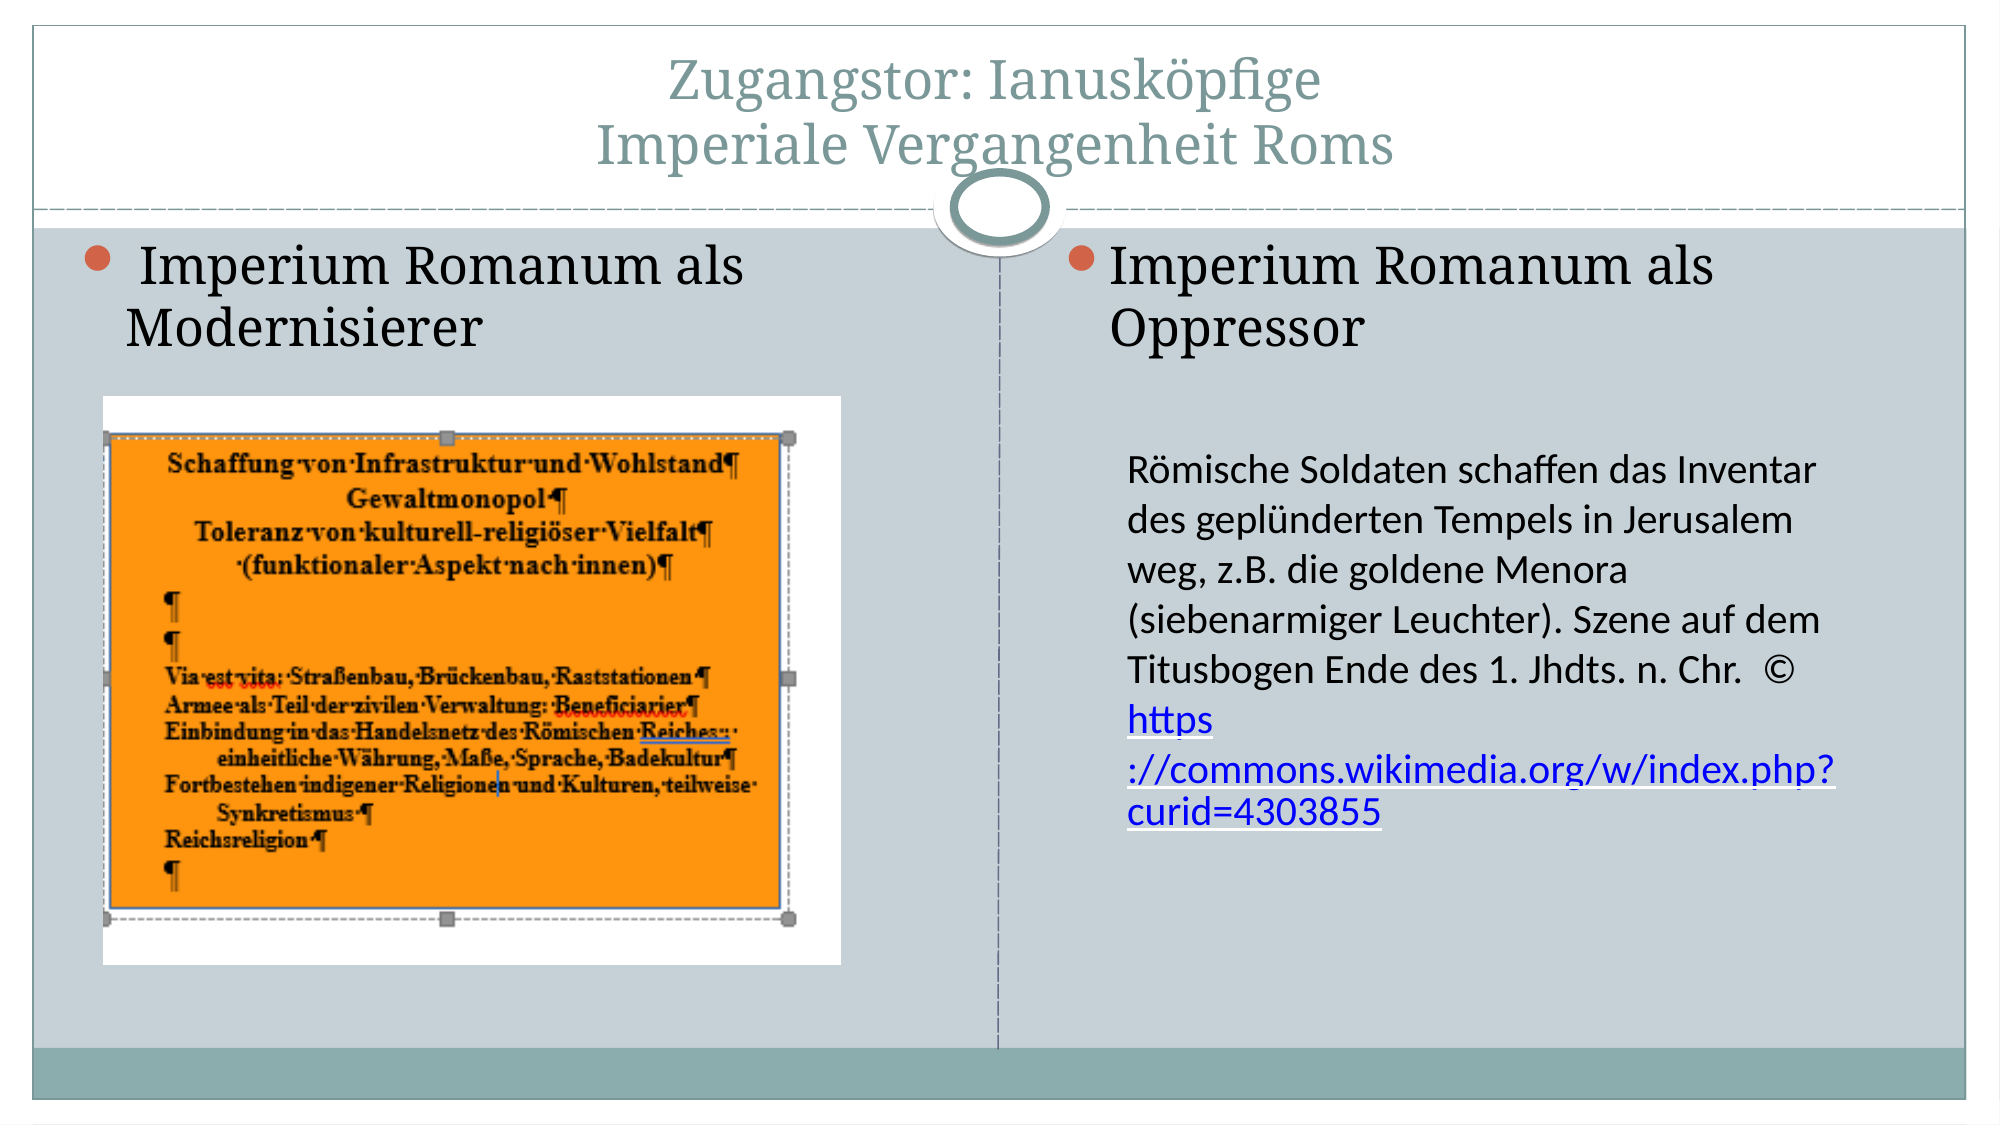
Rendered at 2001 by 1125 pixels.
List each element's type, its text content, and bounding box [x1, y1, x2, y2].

text_box Imperium Romanum als Modernisierer [66, 224, 950, 993]
text_box Zugangstor: Ianusköpfige Imperiale Vergangenheit Roms [59, 37, 1933, 183]
picture [103, 396, 842, 966]
text_box Römische Soldaten schaffen das Inventar des geplünderten Tempels in Jerusalem weg, z.B. die goldene Menora (siebenarmiger Leuchter). Szene auf dem Titusbogen Ende des 1. Jhdts. n. Chr. © https://commons.wikimedia.org/w/index.php?curid=4303855 [1112, 434, 1852, 881]
text_box Imperium Romanum als Oppressor [1050, 224, 1933, 993]
